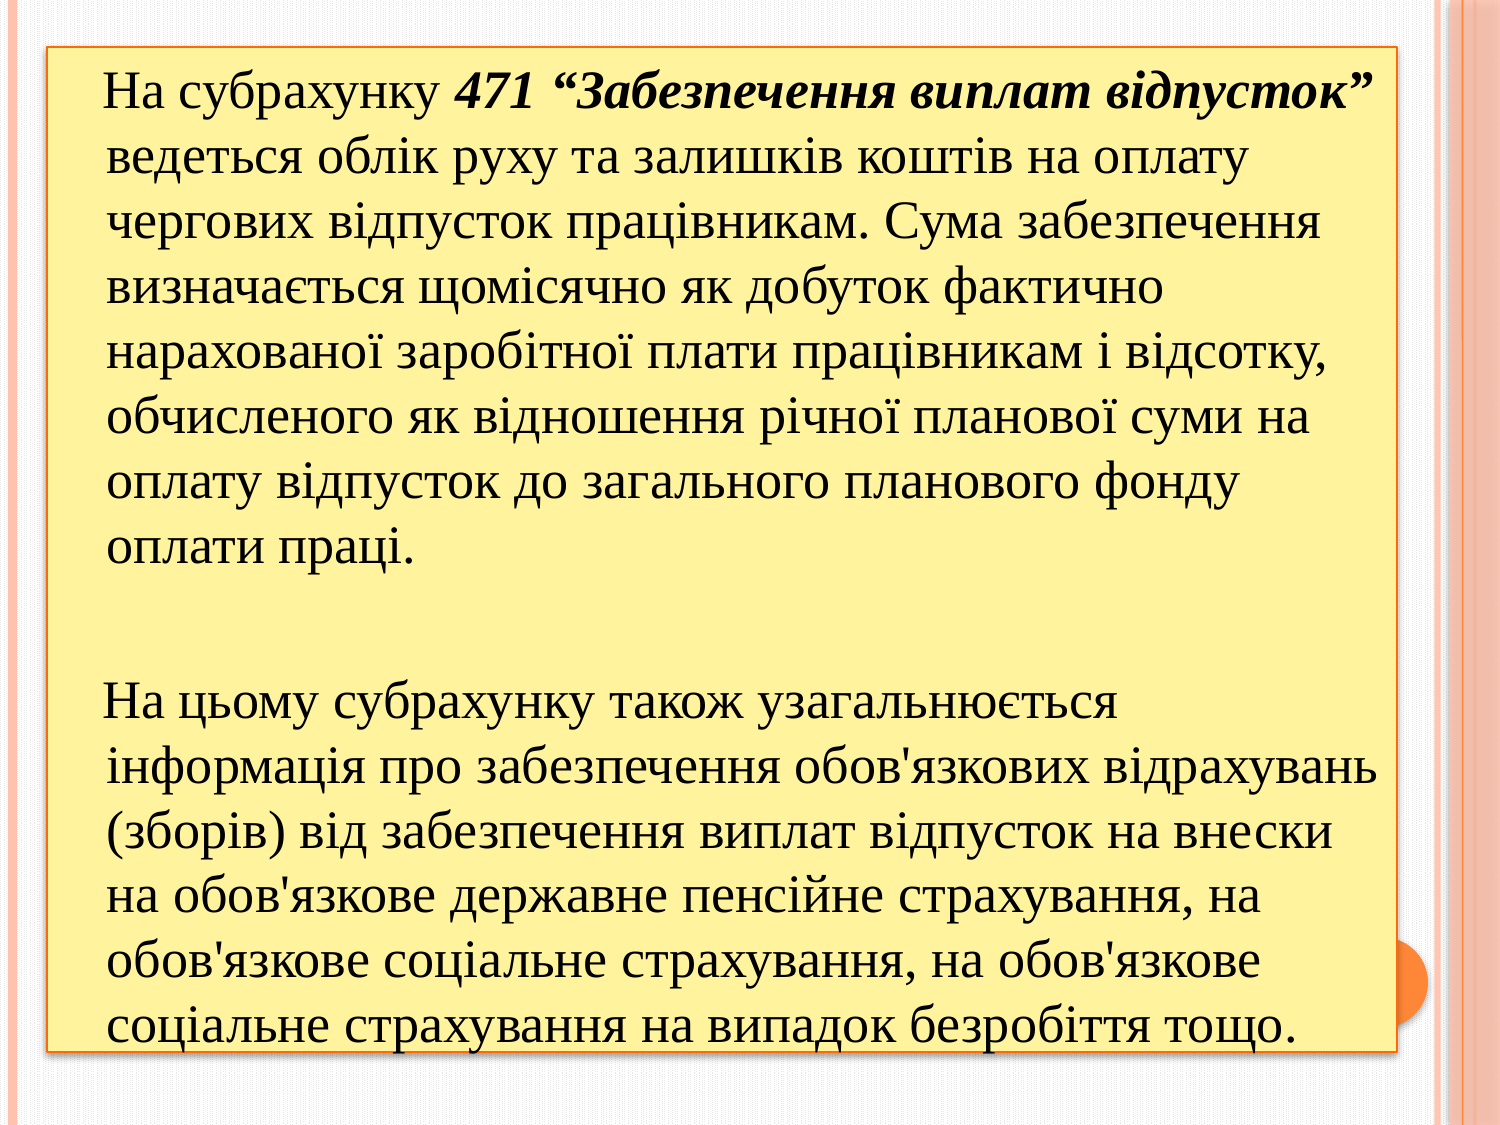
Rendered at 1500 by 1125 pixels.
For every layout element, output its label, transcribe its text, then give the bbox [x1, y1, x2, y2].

list На субрахунку 471 “Забезпечення виплат відпусток” ведеться облік руху та залишків коштів на оплату чергових відпусток працівникам. Сума забезпечення визначається щомісячно як добуток фактично нарахованої заробітної плати працівникам і відсотку, обчисленого як відношення річної планової суми на оплату відпусток до загального планового фонду оплати праці. На цьому субрахунку також узагальнюється інформація про забезпечення обов'язкових відрахувань (зборів) від забезпечення виплат відпусток на внески на обов'язкове державне пенсійне страхування, на обов'язкове соціальне страхування, на обов'язкове соціальне страхування на випадок безробіття тощо. [46, 46, 1398, 1053]
